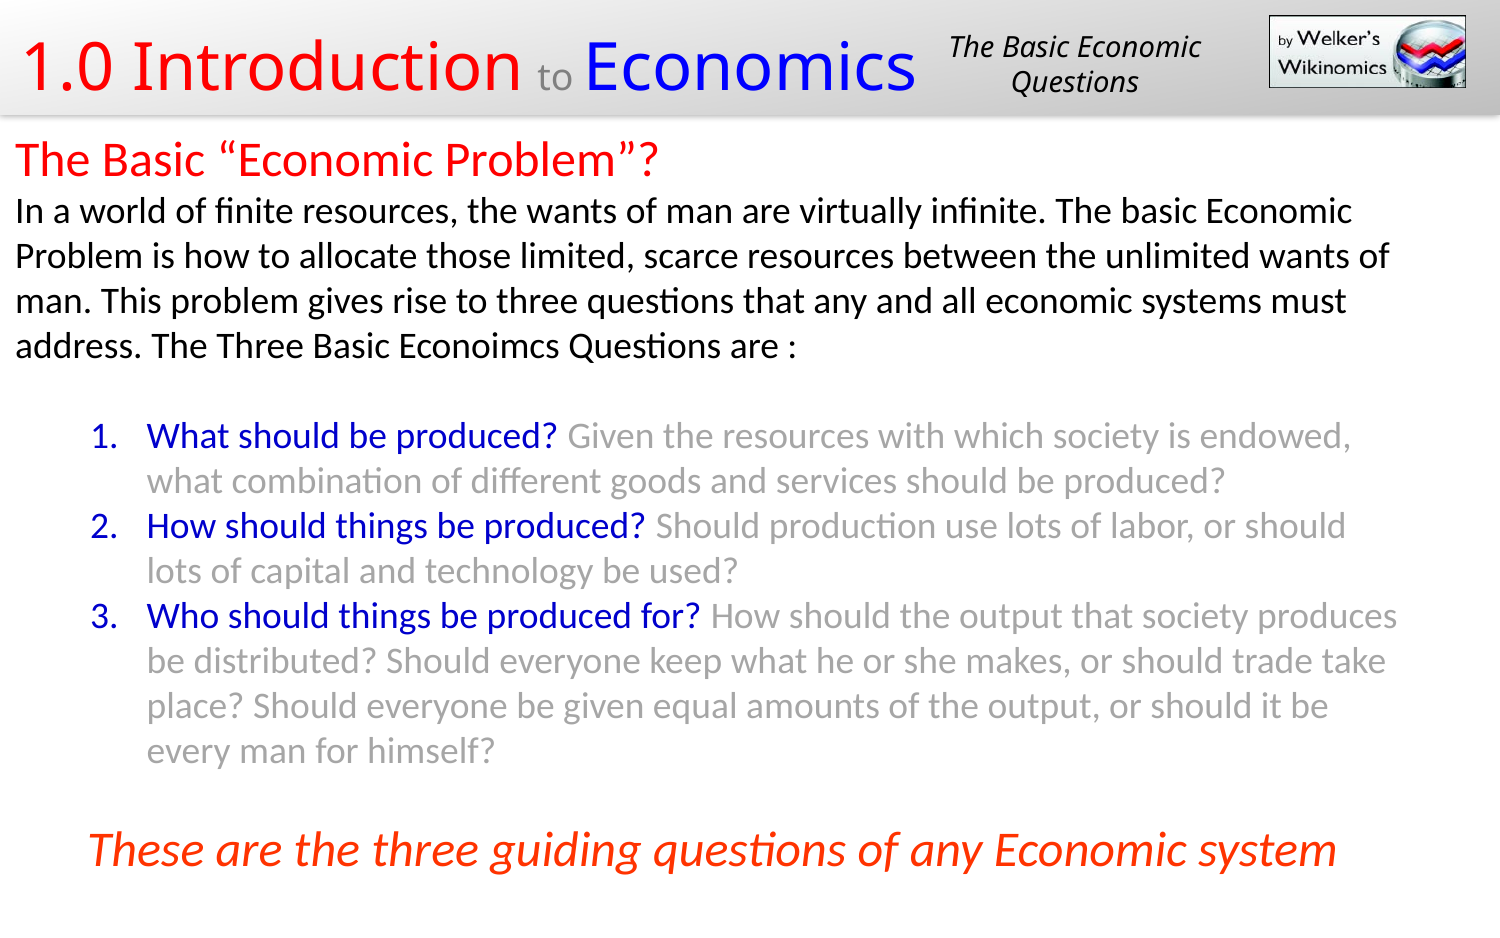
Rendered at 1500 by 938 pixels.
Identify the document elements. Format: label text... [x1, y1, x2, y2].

picture [1269, 15, 1466, 88]
text_box The Basic “Economic Problem”? In a world of finite resources, the wants of man are virtually infinite. The basic Economic Problem is how to allocate those limited, scarce resources between the unlimited wants of man. This problem gives rise to three questions that any and all economic systems must address. The Three Basic Econoimcs Questions are : What should be produced? Given the resources with which society is endowed, what combination of different goods and services should be produced? How should things be produced? Should production use lots of labor, or should lots of capital and technology be used? Who should things be produced for? How should the output that society produces be distributed? Should everyone keep what he or she makes, or should trade take place? Should everyone be given equal amounts of the output, or should it be every man for himself? These are the three guiding questions of any Economic system [0, 118, 1425, 929]
text_box The Basic Economic Questions [912, 20, 1238, 106]
